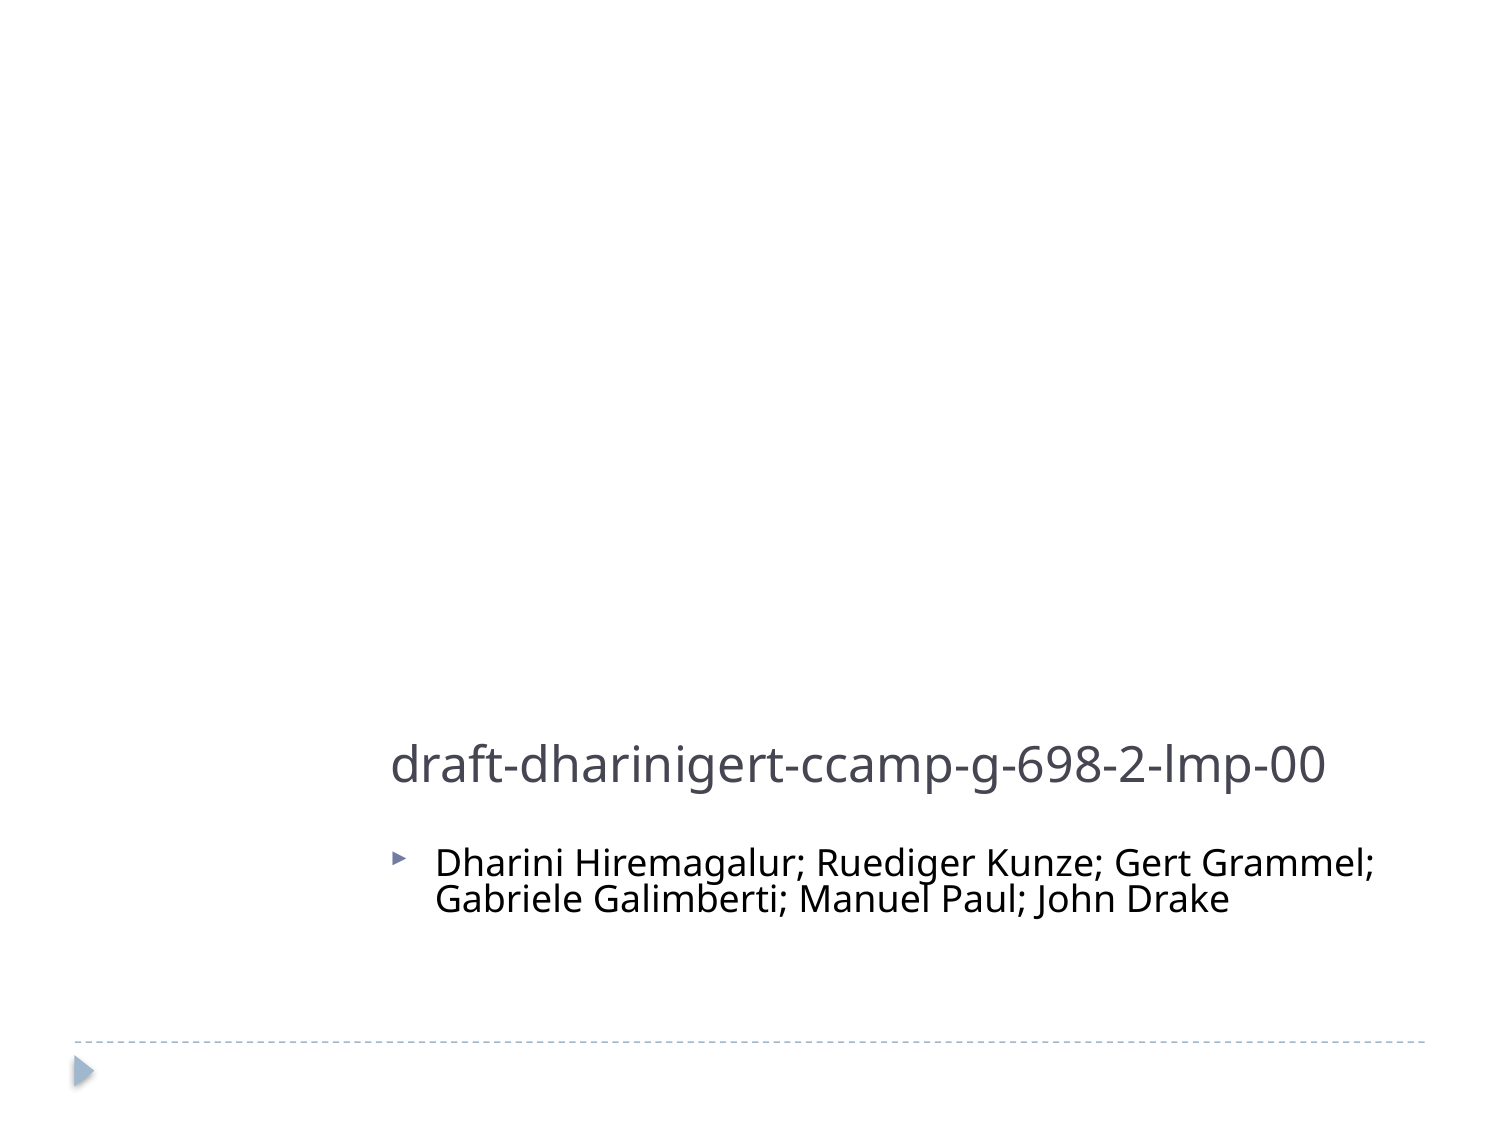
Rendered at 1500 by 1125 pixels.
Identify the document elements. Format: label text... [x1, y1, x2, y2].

title draft-dharinigert-ccamp-g-698-2-lmp-00 [374, 637, 1500, 801]
subtitle Dharini Hiremagalur; Ruediger Kunze; Gert Grammel; Gabriele Galimberti; Manuel Paul; John Drake [374, 840, 1500, 929]
